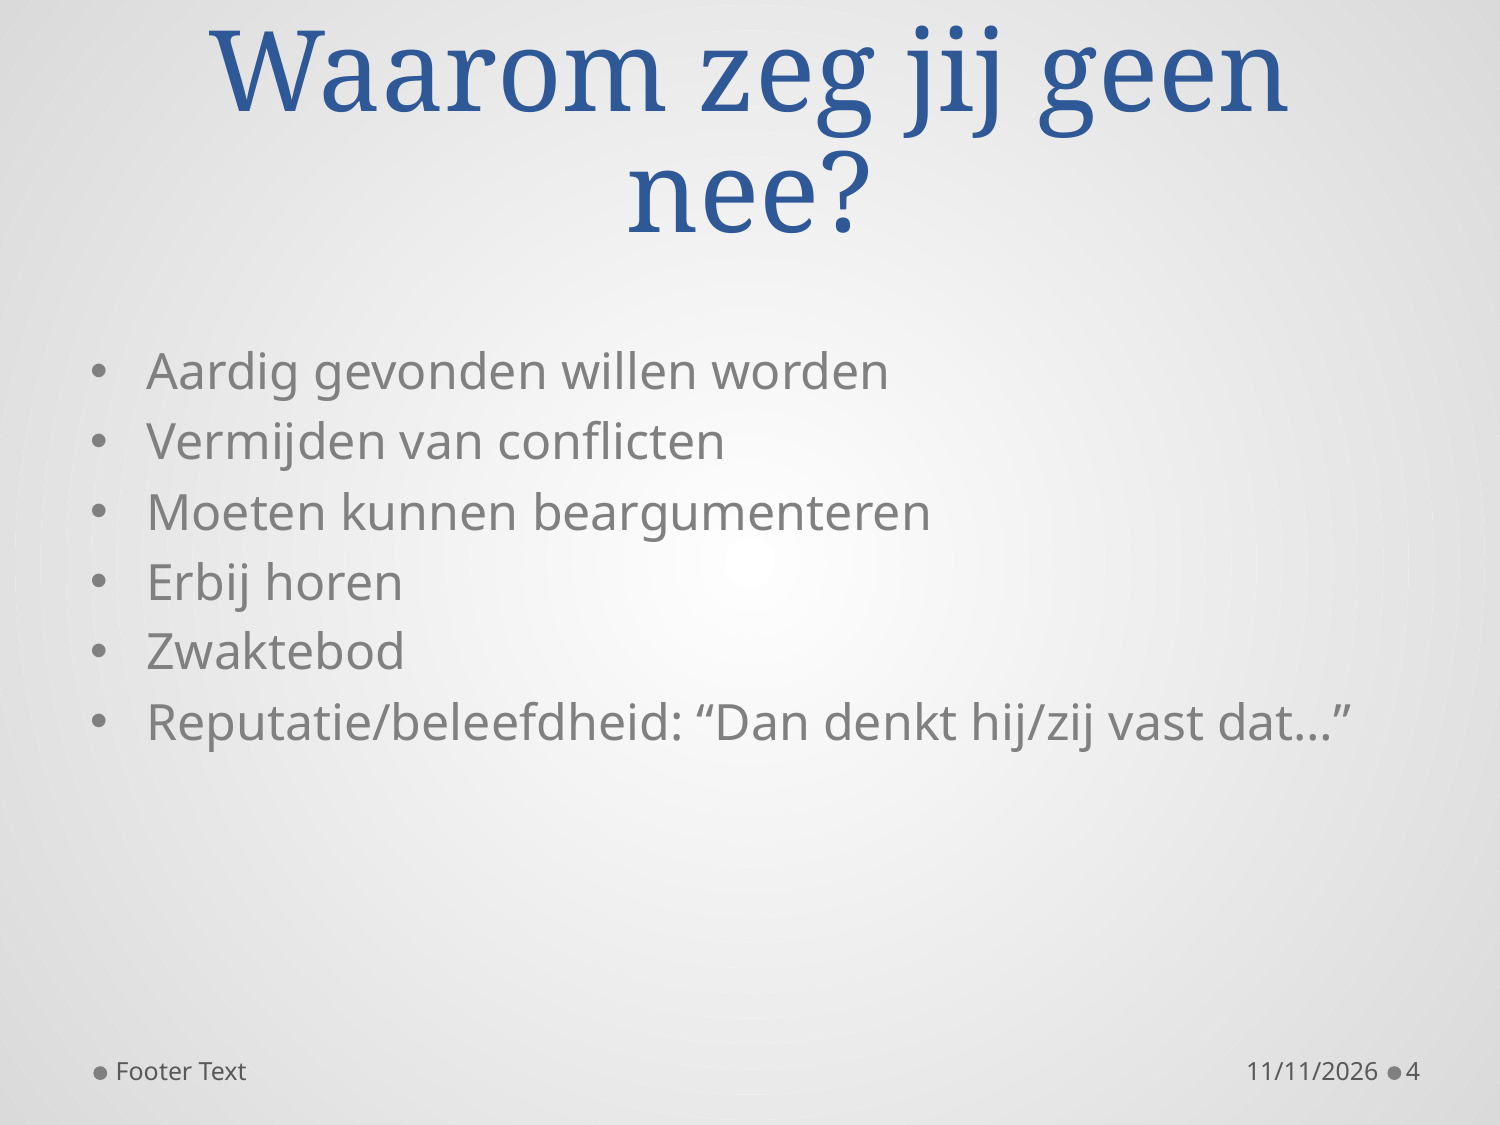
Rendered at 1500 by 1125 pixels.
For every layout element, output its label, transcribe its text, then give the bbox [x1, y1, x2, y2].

title Waarom zeg jij geen nee? [75, 0, 1425, 262]
list Aardig gevonden willen worden Vermijden van conflicten Moeten kunnen beargumenteren Erbij horen Zwaktebod Reputatie/beleefdheid: “Dan denkt hij/zij vast dat…” [75, 262, 1425, 1005]
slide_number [1043, 1042, 1386, 1103]
slide_number 4 [1401, 1042, 1494, 1103]
footer Footer Text [108, 1042, 576, 1103]
